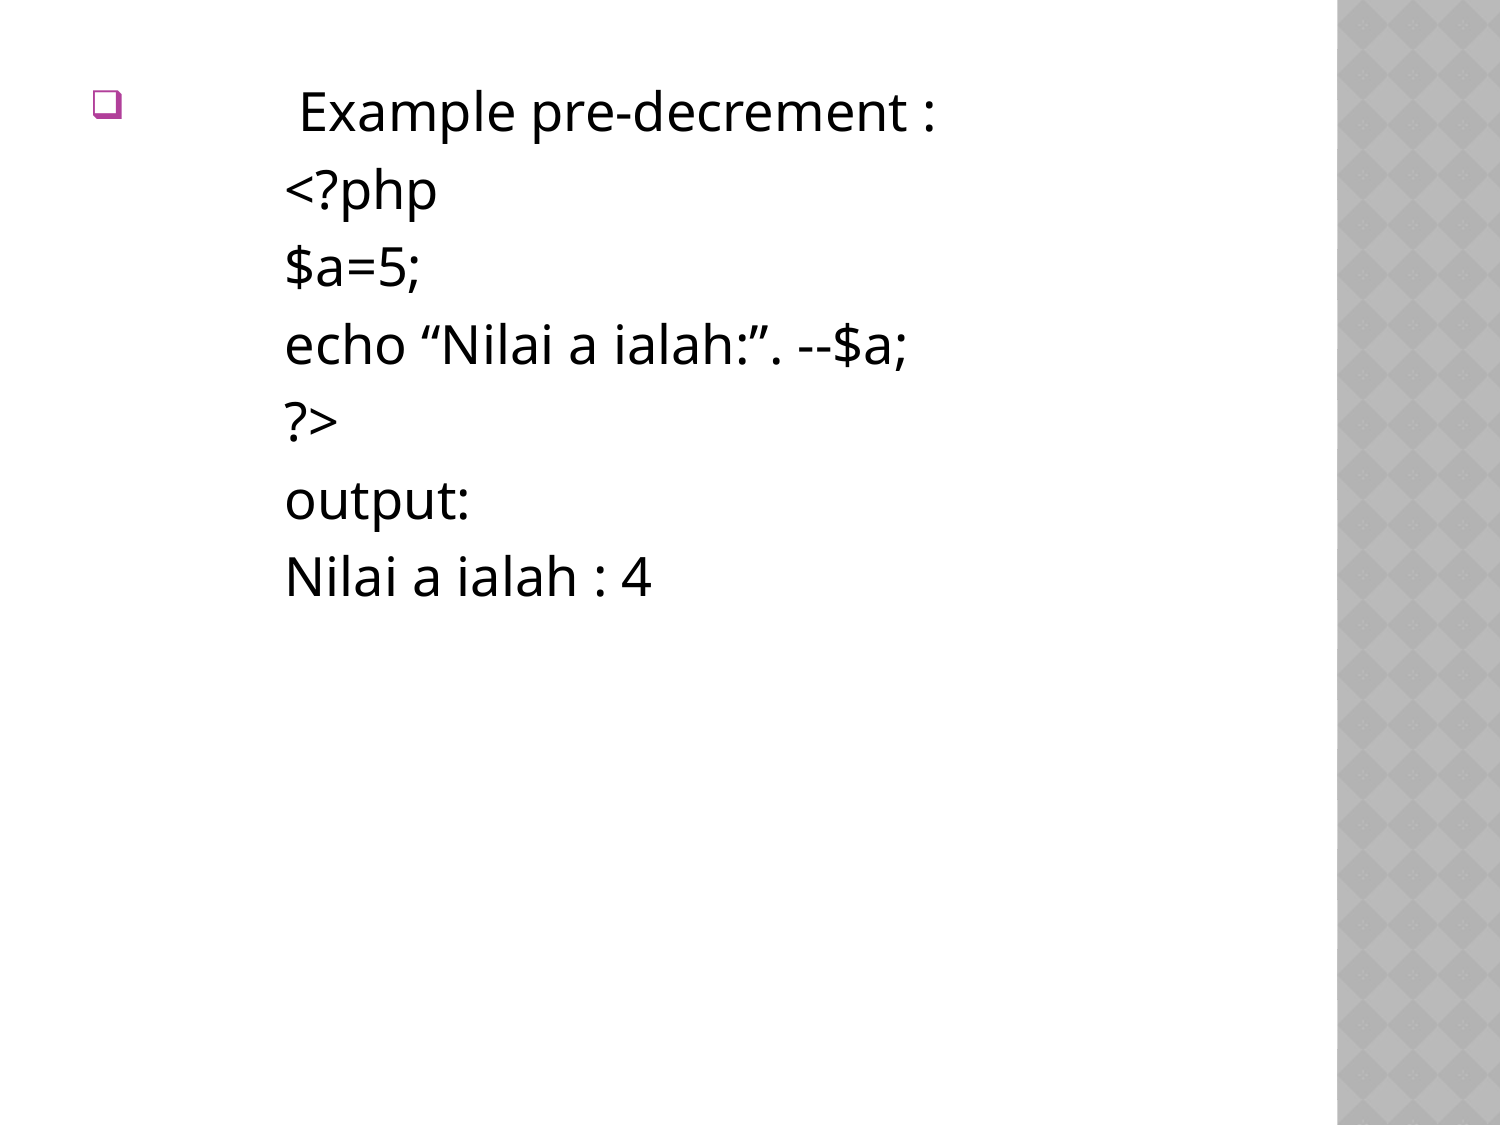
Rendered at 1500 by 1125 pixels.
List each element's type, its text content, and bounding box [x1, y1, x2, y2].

list Example pre-decrement : <?php $a=5; echo “Nilai a ialah:”. --$a; ?> output: Nilai a ialah : 4 [75, 70, 1425, 1005]
